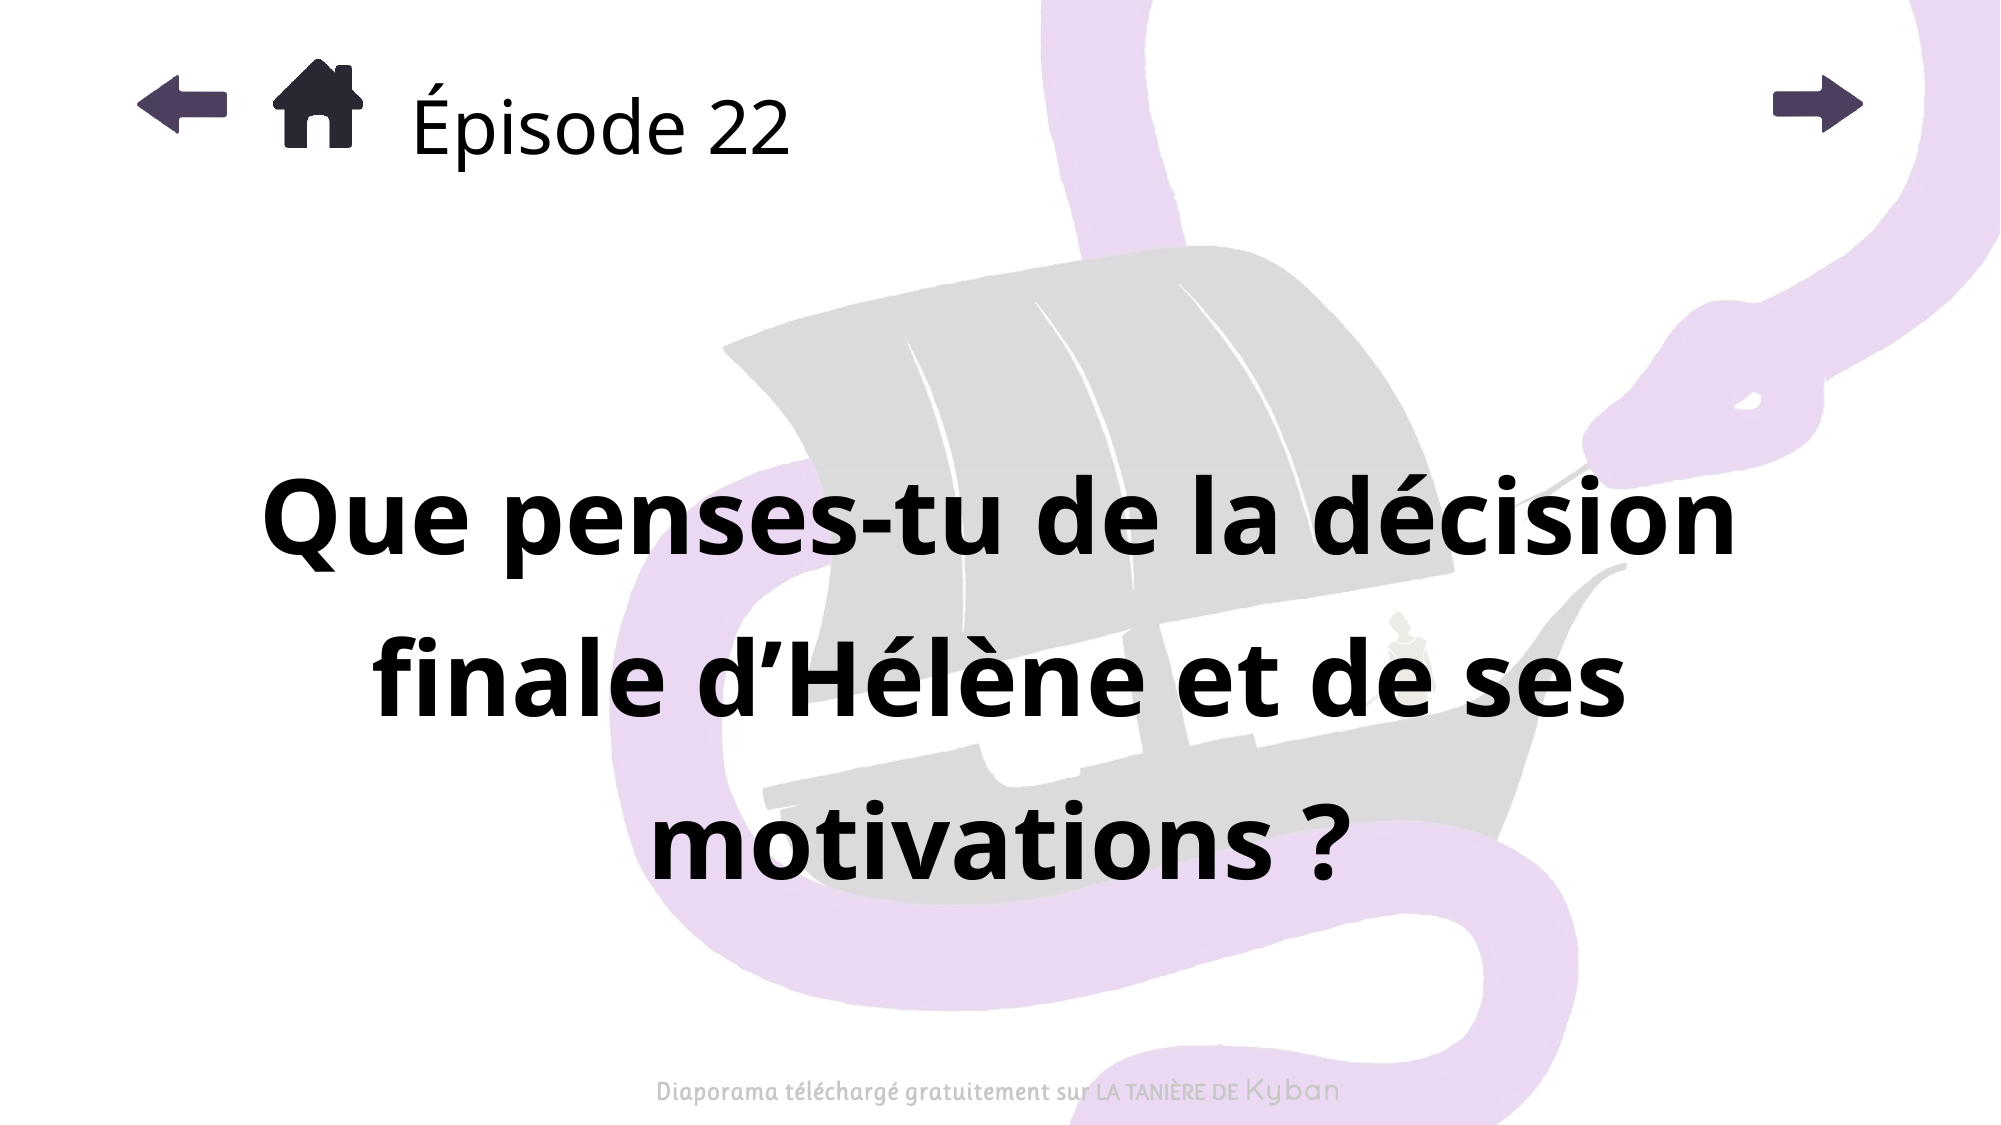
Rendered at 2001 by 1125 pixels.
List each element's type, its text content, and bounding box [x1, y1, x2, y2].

picture [0, 0, 2001, 1125]
list Que penses-tu de la décision finale d’Hélène et de ses motivations ? [137, 299, 1863, 1014]
title Épisode 22 [395, 59, 1863, 202]
